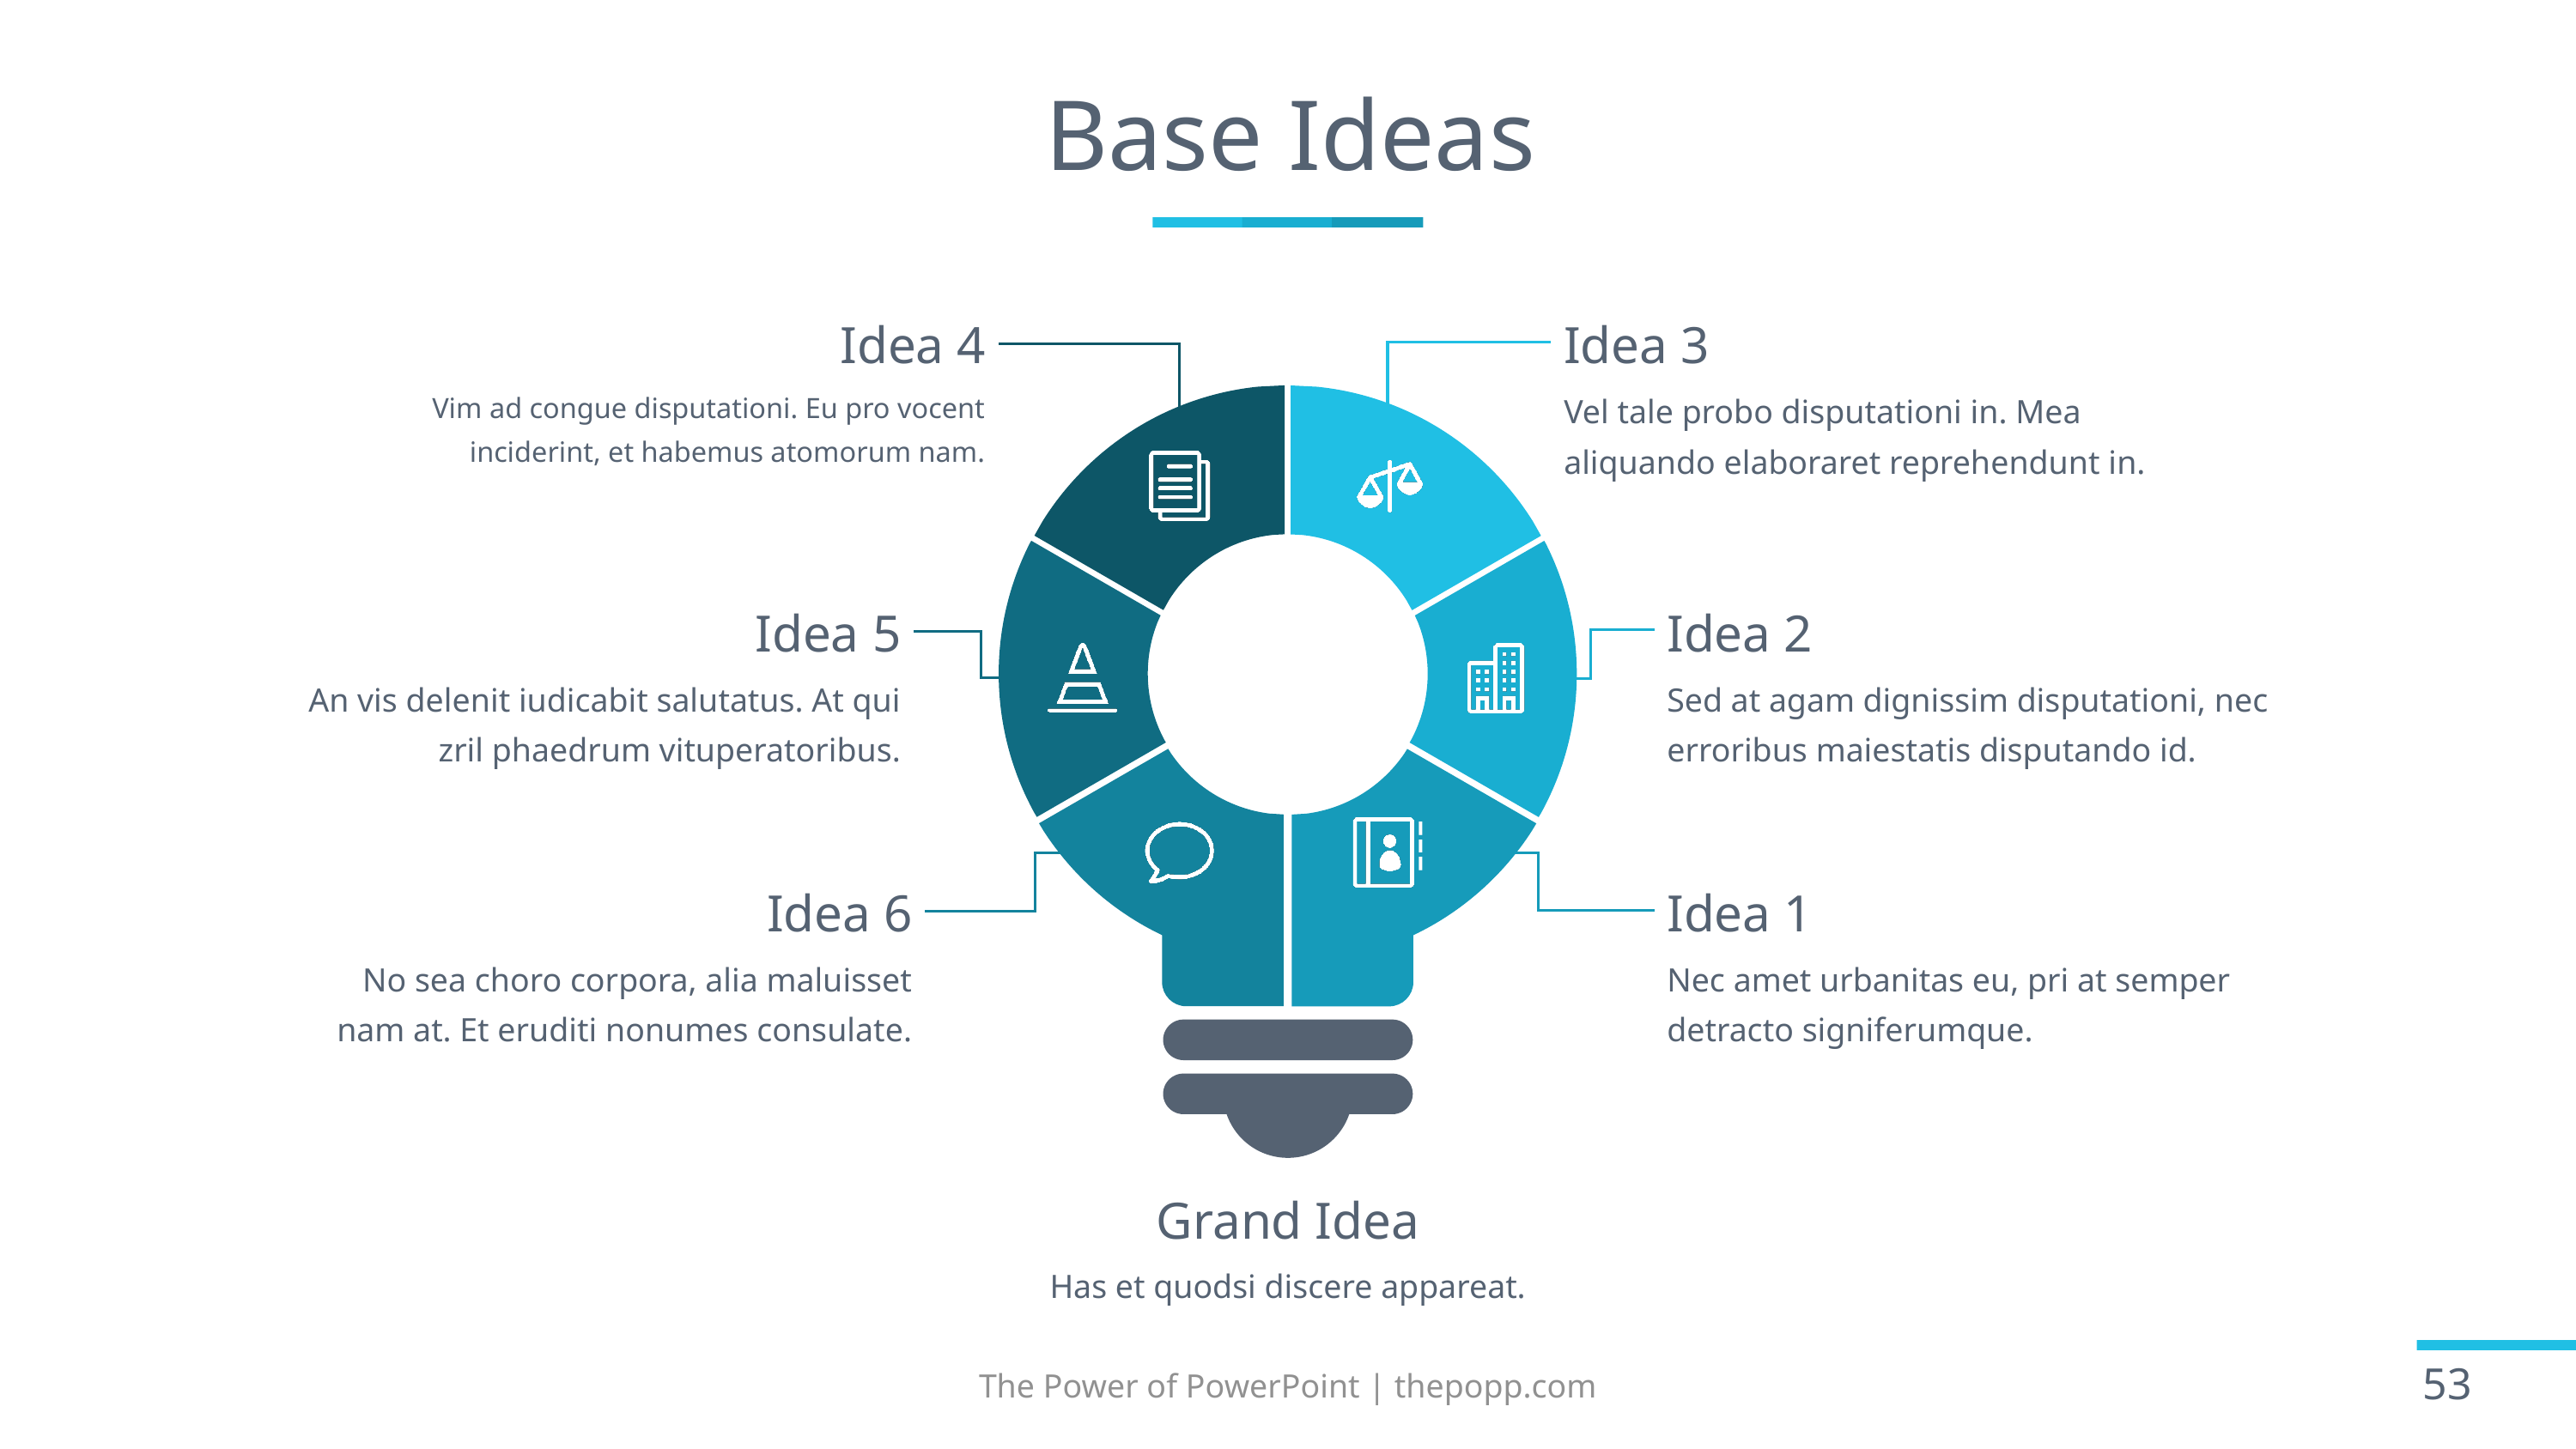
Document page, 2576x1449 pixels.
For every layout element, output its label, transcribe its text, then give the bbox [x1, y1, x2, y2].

picture [1458, 643, 1528, 713]
list An vis delenit iudicabit salutatus. At qui zril phaedrum vituperatoribus. [264, 669, 914, 791]
picture [1145, 817, 1214, 888]
list Idea 6 [276, 874, 926, 949]
list Has et quodsi discere appareat. [853, 1256, 1723, 1325]
slide_number 53 [2409, 1351, 2576, 1421]
picture [1048, 643, 1117, 712]
list Vel tale probo disputationi in. Mea aliquando elaboraret reprehendunt in. [1551, 381, 2201, 503]
footer The Power of PowerPoint | thepopp.com [853, 1349, 1723, 1427]
title Base Ideas [69, 49, 2512, 230]
list Idea 1 [1654, 871, 2304, 949]
list No sea choro corpora, alia maluisset nam at. Et eruditi nonumes consulate. [276, 949, 926, 1070]
picture [1145, 451, 1214, 521]
list Sed at agam dignissim disputationi, nec erroribus maiestatis disputando id. [1654, 669, 2304, 791]
picture [1352, 451, 1423, 521]
list Idea 4 [349, 306, 999, 381]
list Idea 3 [1551, 303, 2201, 381]
list Nec amet urbanitas eu, pri at semper detracto signiferumque. [1654, 949, 2304, 1070]
picture [1352, 817, 1423, 888]
list Vim ad congue disputationi. Eu pro vocent inciderint, et habemus atomorum nam. [349, 381, 999, 503]
list Idea 2 [1654, 591, 2304, 669]
list Grand Idea [853, 1173, 1723, 1256]
list Idea 5 [264, 594, 914, 669]
